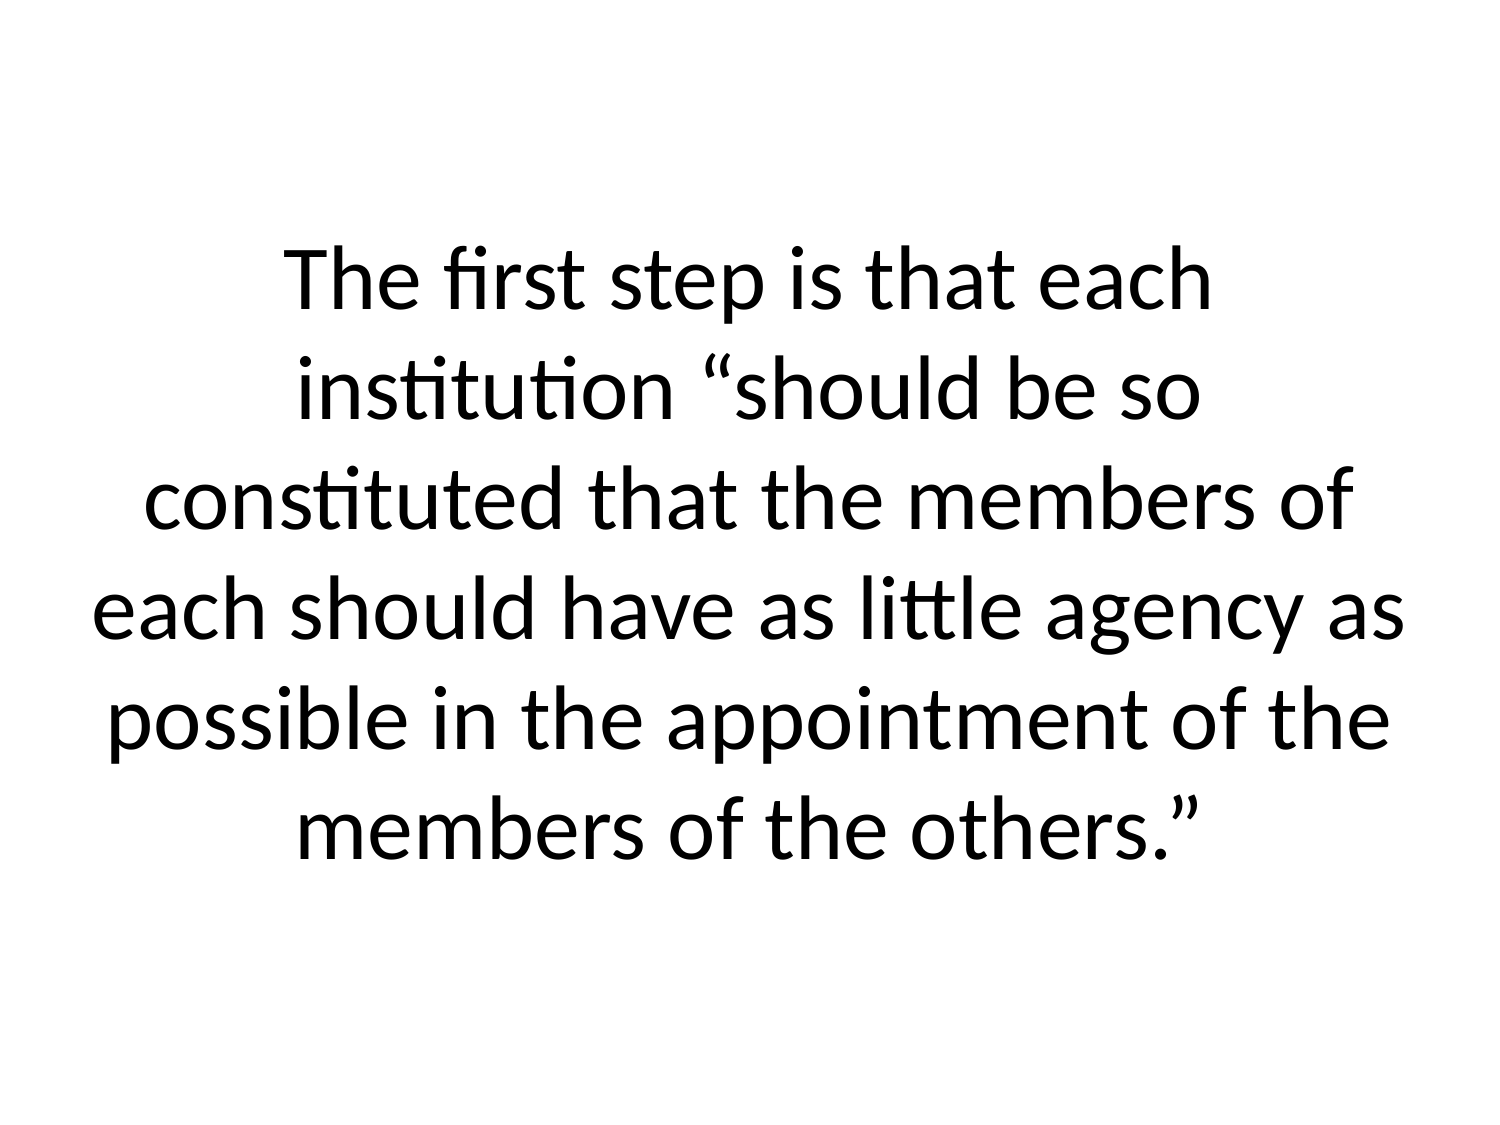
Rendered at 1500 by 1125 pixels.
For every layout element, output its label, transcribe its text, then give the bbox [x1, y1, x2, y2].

title The first step is that each institution “should be so constituted that the members of each should have as little agency as possible in the appointment of the members of the others.” [74, 44, 1426, 1051]
